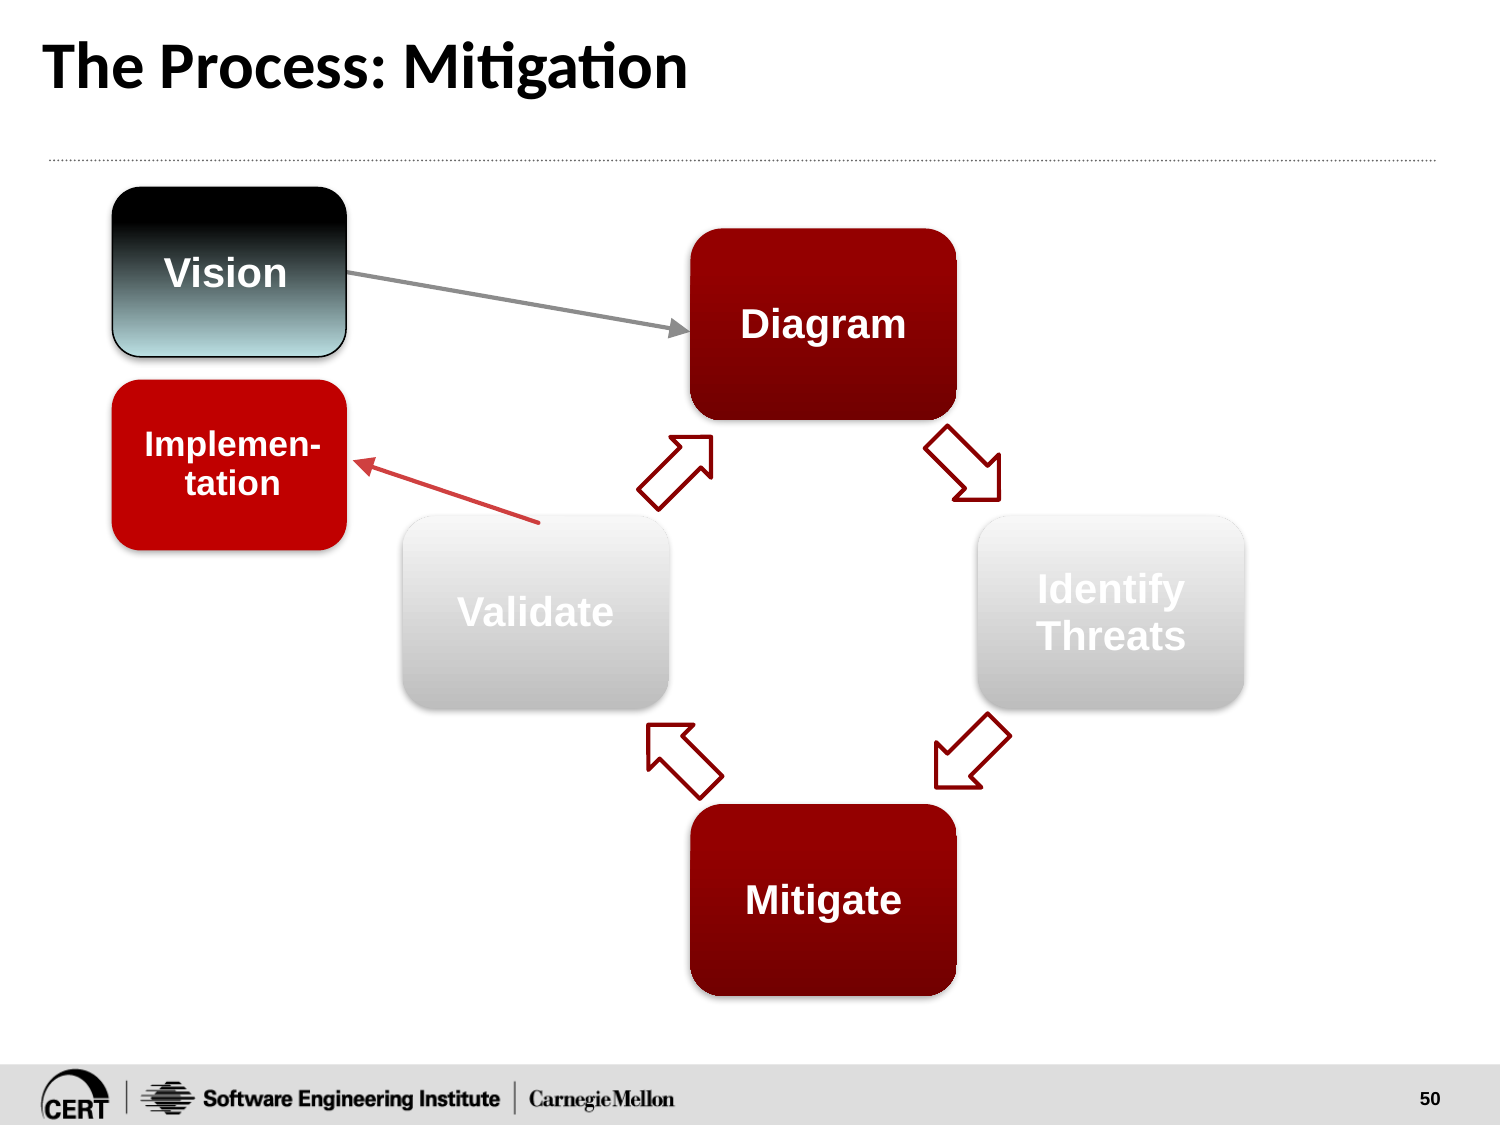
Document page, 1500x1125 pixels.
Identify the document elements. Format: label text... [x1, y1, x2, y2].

title The Process: Mitigation [42, 37, 1434, 155]
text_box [112, 187, 347, 358]
picture [24, 1065, 688, 1125]
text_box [112, 380, 347, 550]
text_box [351, 271, 691, 332]
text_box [352, 460, 539, 524]
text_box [290, 228, 1357, 997]
